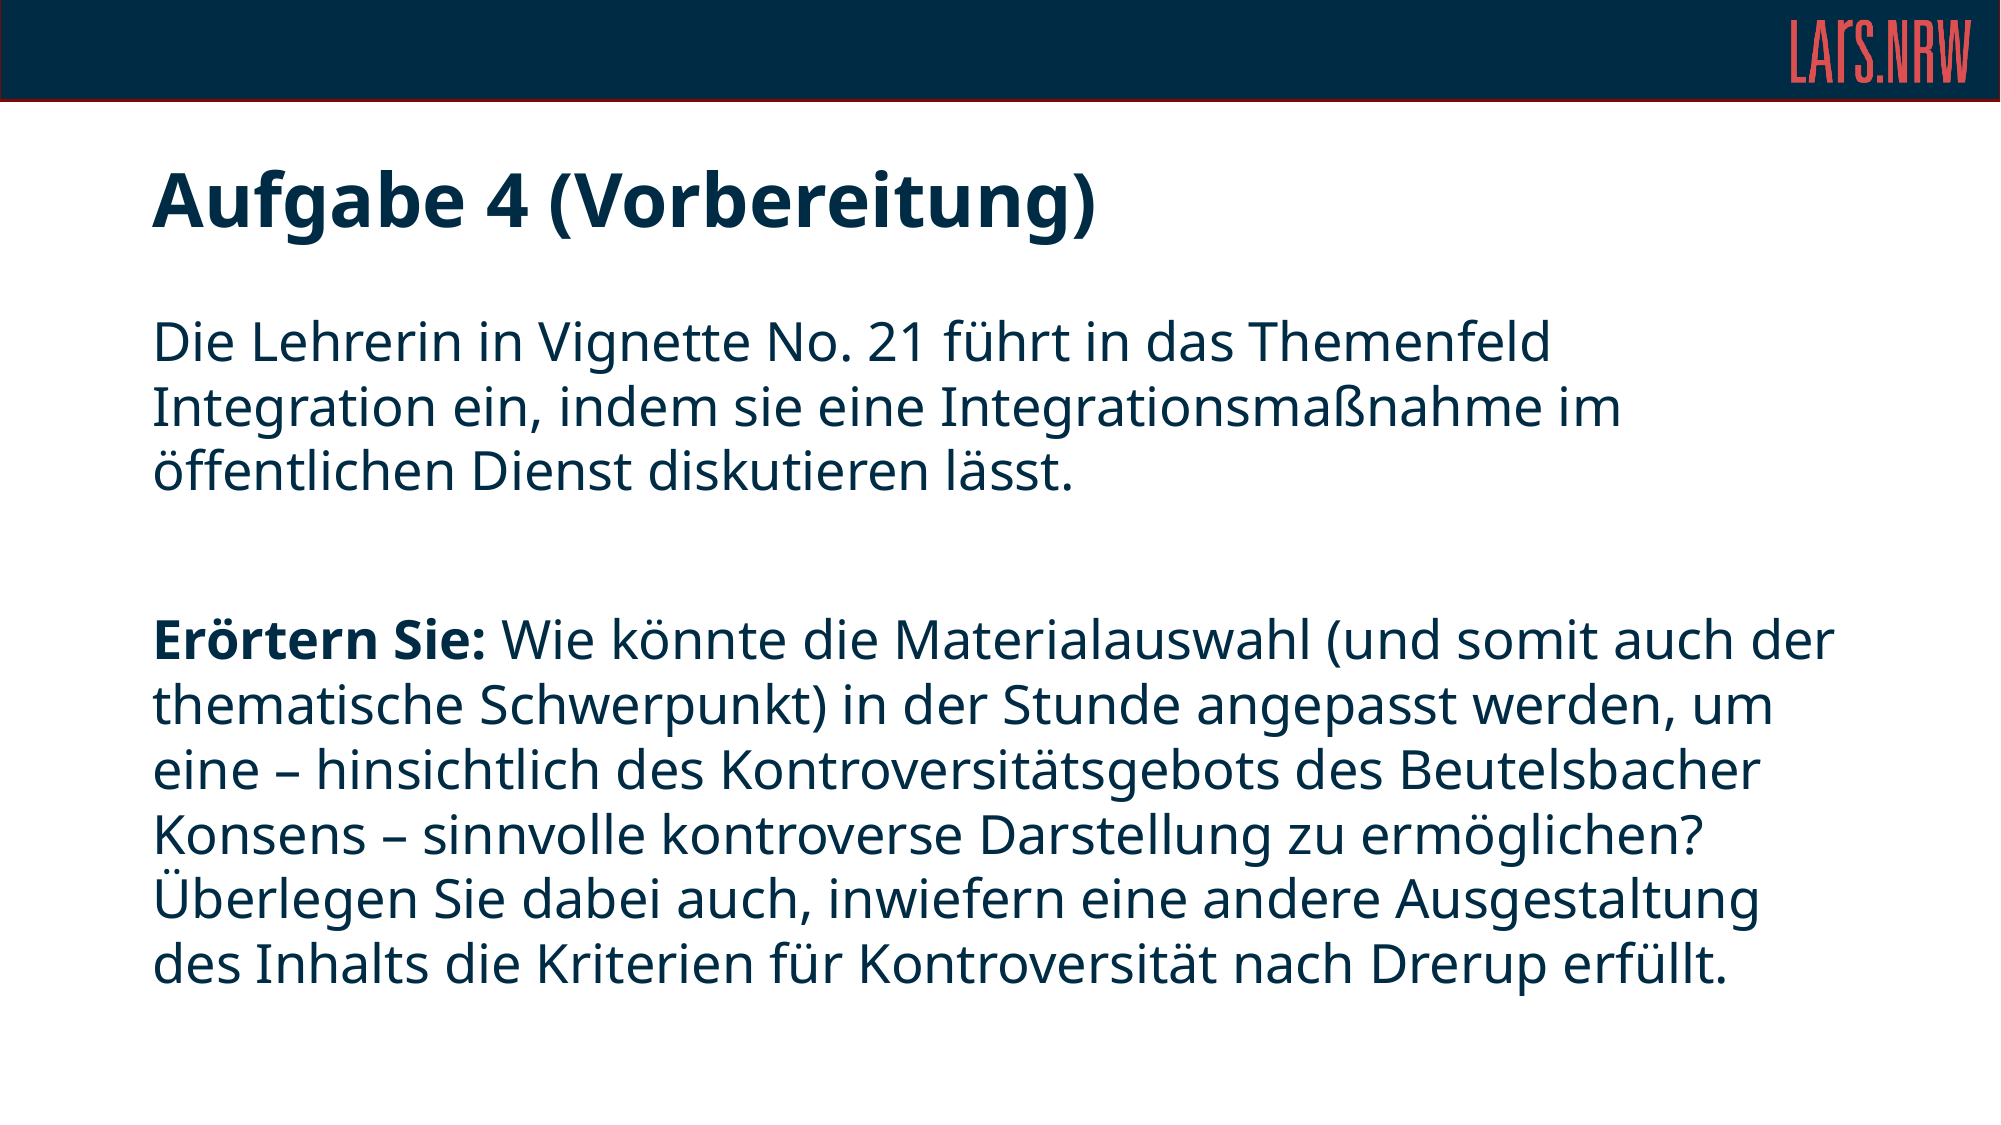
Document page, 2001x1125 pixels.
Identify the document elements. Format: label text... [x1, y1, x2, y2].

picture [1773, 6, 1977, 99]
list Die Lehrerin in Vignette No. 21 führt in das Themenfeld Integration ein, indem sie eine Integrationsmaßnahme im öffentlichen Dienst diskutieren lässt. Erörtern Sie: Wie könnte die Materialauswahl (und somit auch der thematische Schwerpunkt) in der Stunde angepasst werden, um eine – hinsichtlich des Kontroversitätsgebots des Beutelsbacher Konsens – sinnvolle kontroverse Darstellung zu ermöglichen? Überlegen Sie dabei auch, inwiefern eine andere Ausgestaltung des Inhalts die Kriterien für Kontroversität nach Drerup erfüllt. [137, 299, 1863, 1014]
title Aufgabe 4 (Vorbereitung) [137, 128, 1863, 278]
